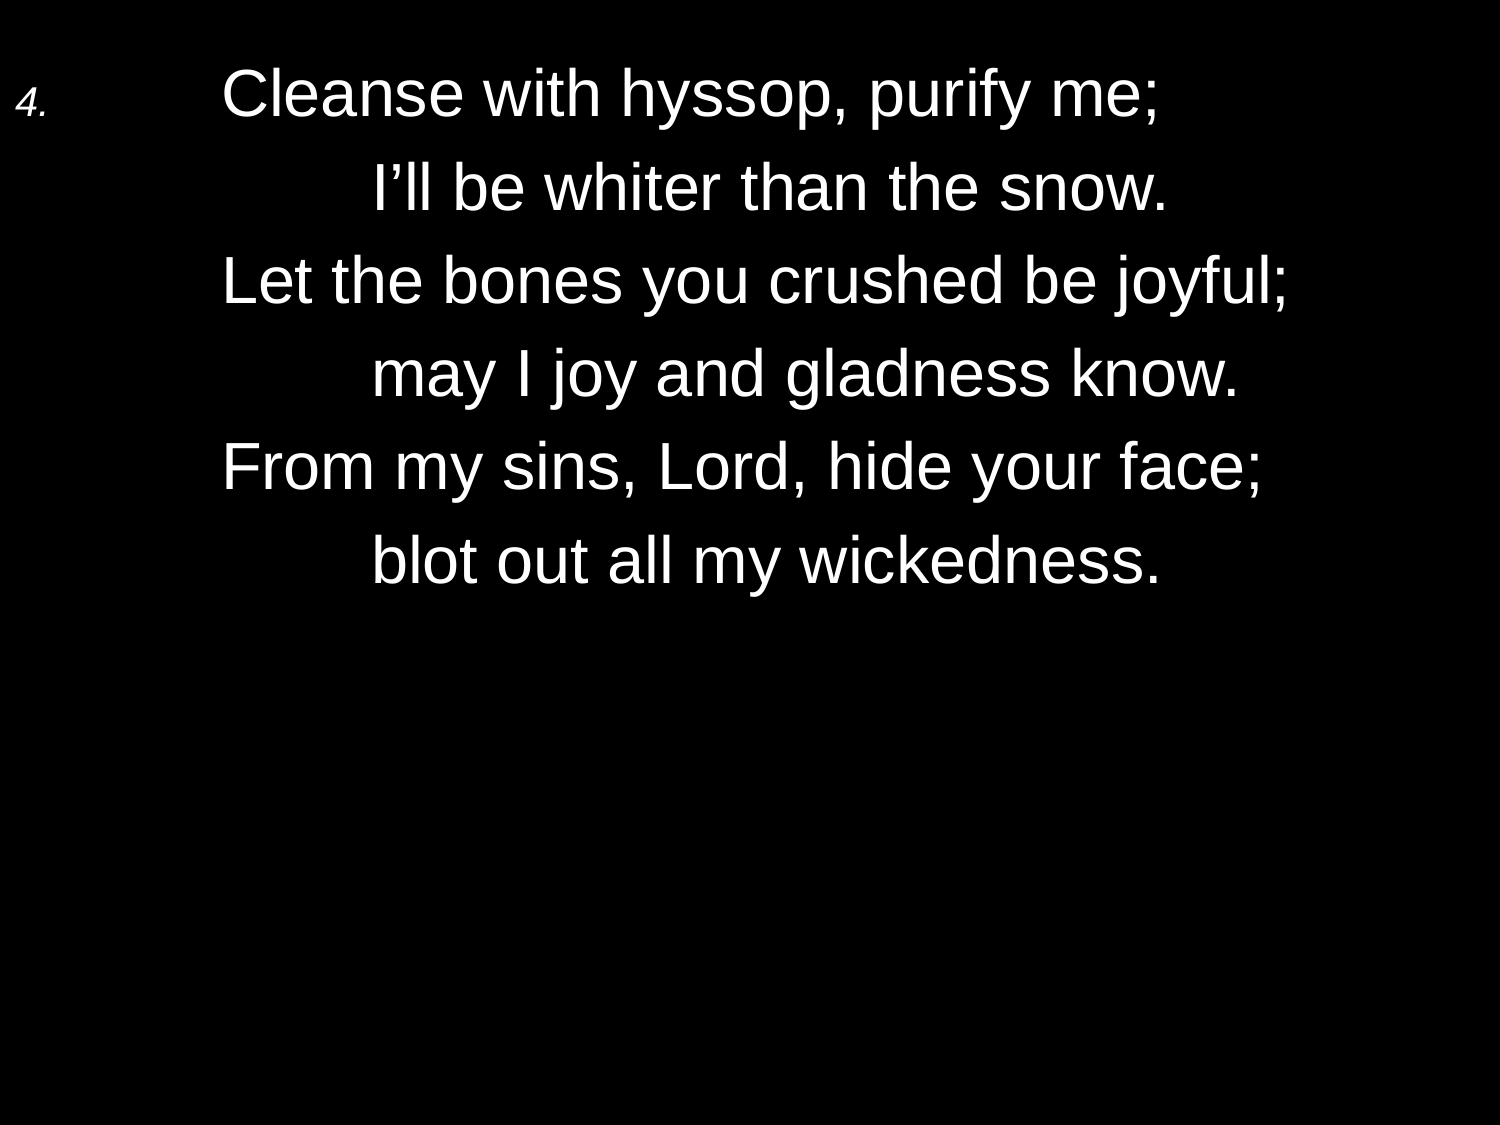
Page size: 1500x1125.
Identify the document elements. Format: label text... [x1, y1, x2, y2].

list 4. Cleanse with hyssop, purify me; I’ll be whiter than the snow. Let the bones you crushed be joyful; may I joy and gladness know. From my sins, Lord, hide your face; blot out all my wickedness. [0, 42, 1500, 1047]
